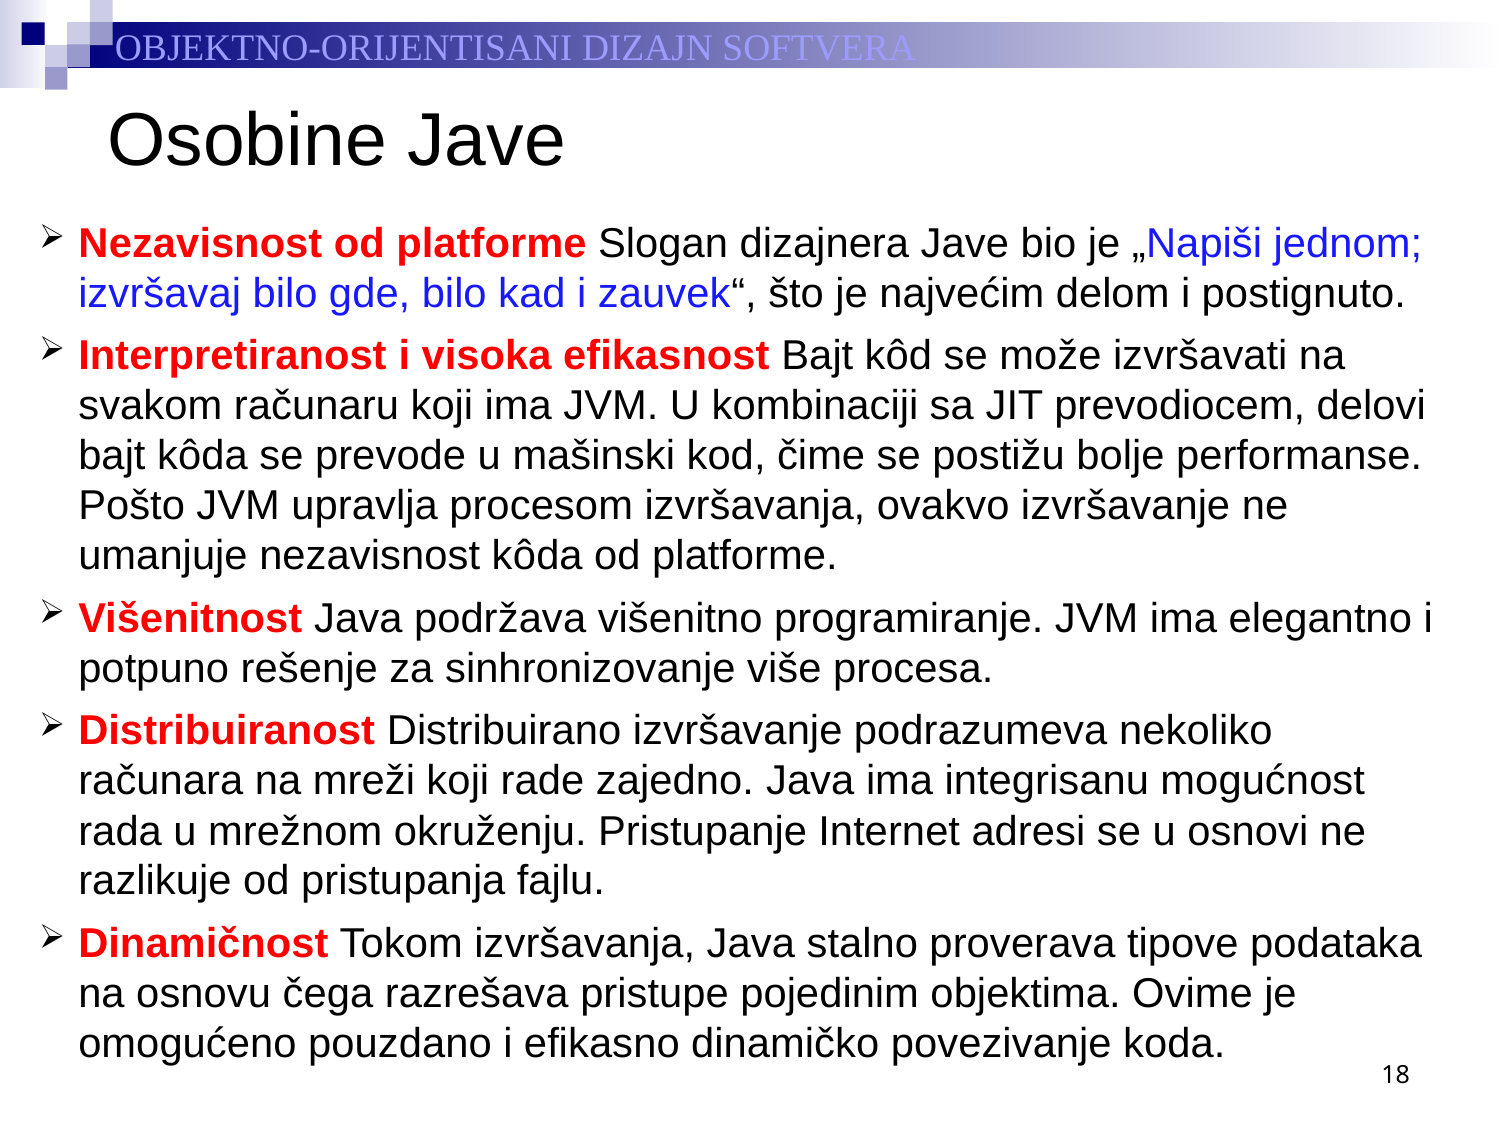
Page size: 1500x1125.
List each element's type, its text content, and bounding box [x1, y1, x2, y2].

text_box Nezavisnost od platforme Slogan dizajnera Jave bio je „Napiši jednom; izvršavaj bilo gde, bilo kad i zauvek“, što je najvećim delom i postignuto. Interpretiranost i visoka efikasnost Bajt kôd se može izvršavati na svakom računaru koji ima JVM. U kombinaciji sa JIT prevodiocem, delovi bajt kôda se prevode u mašinski kod, čime se postižu bolje performanse. Pošto JVM upravlja procesom izvršavanja, ovakvo izvršavanje ne umanjuje nezavisnost kôda od platforme. Višenitnost Java podržava višenitno programiranje. JVM ima elegantno i potpuno rešenje za sinhronizovanje više procesa. Distribuiranost Distribuirano izvršavanje podrazumeva nekoliko računara na mreži koji rade zajedno. Java ima integrisanu mogućnost rada u mrežnom okruženju. Pristupanje Internet adresi se u osnovi ne razlikuje od pristupanja fajlu. Dinamičnost Tokom izvršavanja, Java stalno proverava tipove podataka na osnovu čega razrešava pristupe pojedinim objektima. Ovime je omogućeno pouzdano i efikasno dinamičko povezivanje koda. [5, 208, 1459, 1094]
slide_number 18 [1074, 1024, 1426, 1101]
title Osobine Jave [92, 75, 1459, 197]
